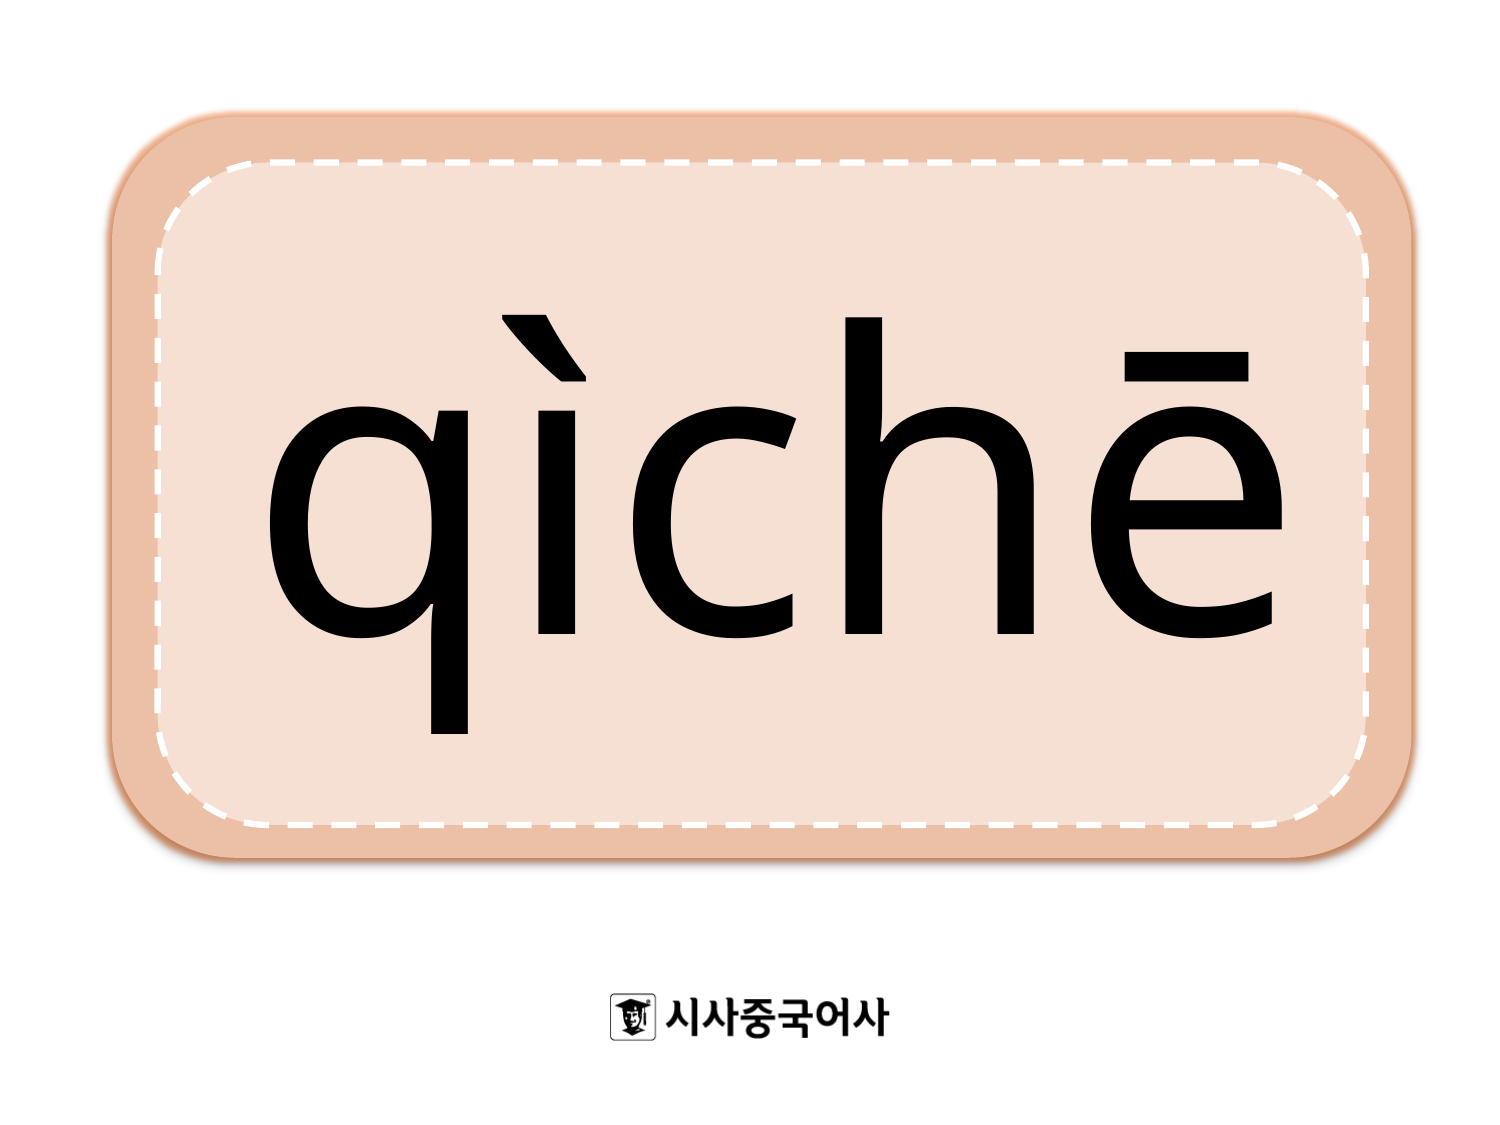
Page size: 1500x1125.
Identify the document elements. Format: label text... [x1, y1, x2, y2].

picture [602, 987, 898, 1047]
text_box qìchē [171, 136, 1380, 799]
